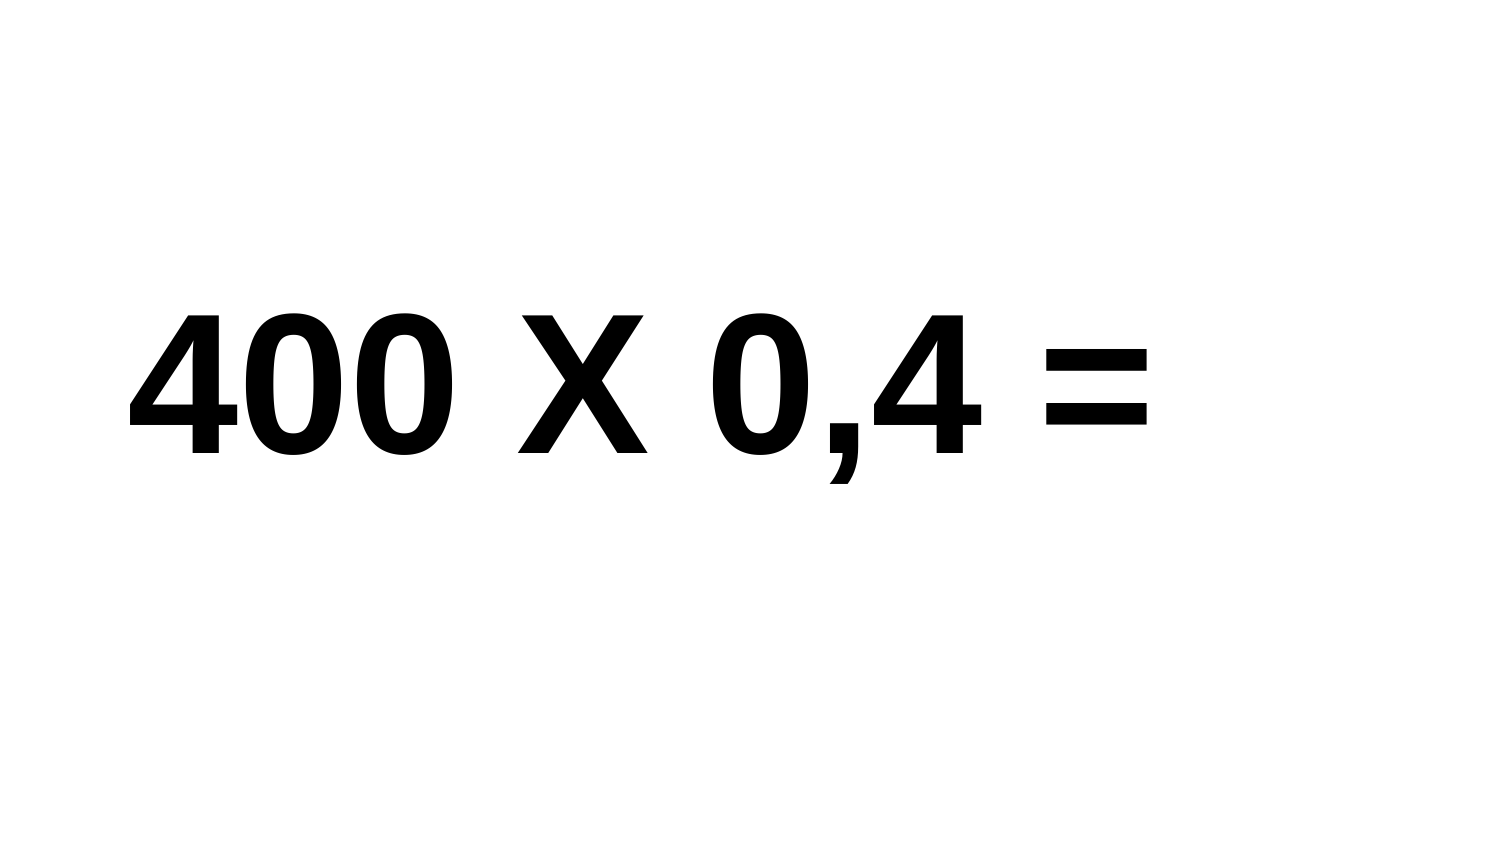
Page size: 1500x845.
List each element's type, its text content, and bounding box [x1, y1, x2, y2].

text_box 400 X 0,4 = [112, 318, 1388, 509]
